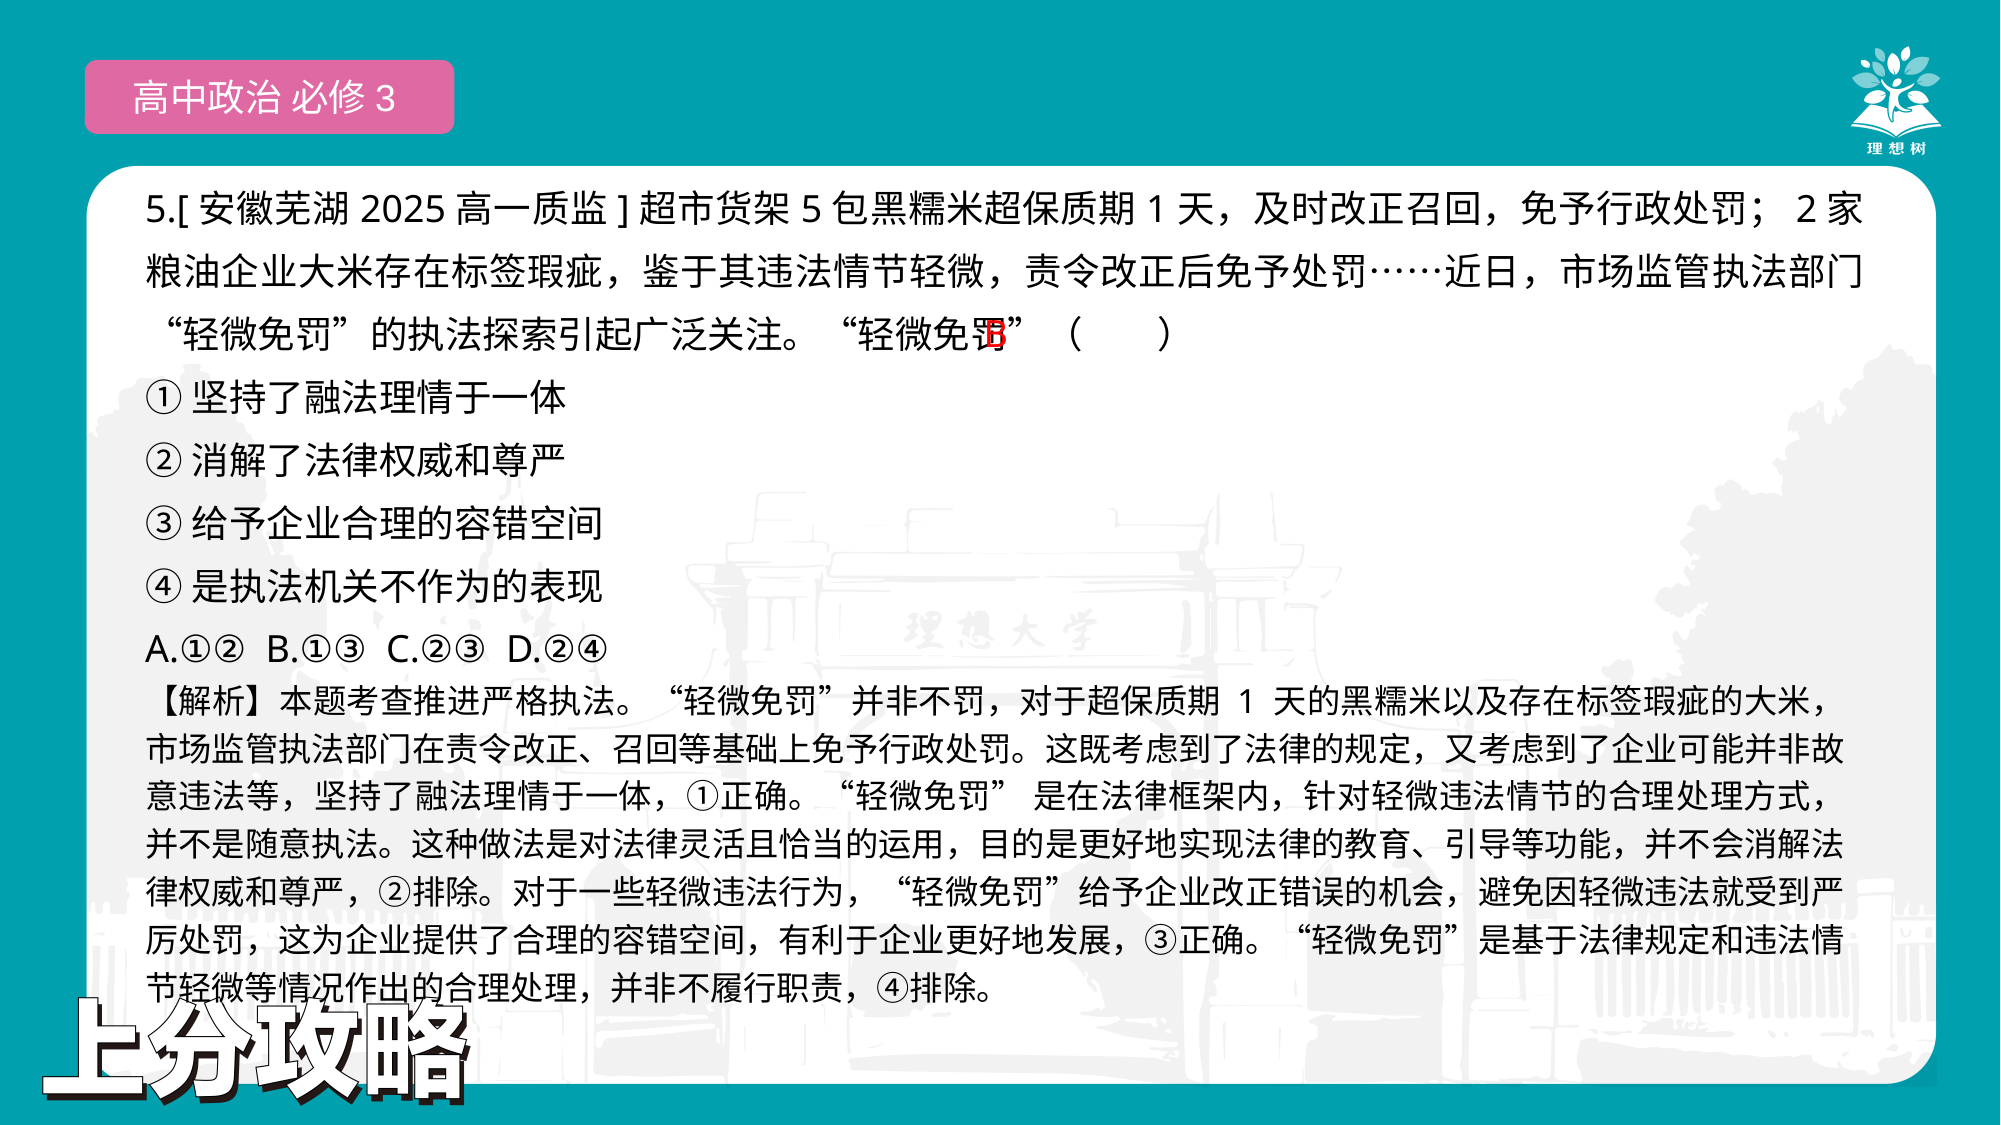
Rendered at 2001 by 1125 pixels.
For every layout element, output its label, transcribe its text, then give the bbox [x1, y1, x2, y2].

text_box B [959, 280, 1076, 363]
text_box 5.[安徽芜湖2025高一质监]超市货架5包黑糯米超保质期1天，及时改正召回，免予行政处罚；2家粮油企业大米存在标签瑕疵，鉴于其违法情节轻微，责令改正后免予处罚……近日，市场监管执法部门“轻微免罚”的执法探索引起广泛关注。“轻微免罚”（ ） ①坚持了融法理情于一体 ②消解了法律权威和尊严 ③给予企业合理的容错空间 ④是执法机关不作为的表现 A.①② B.①③ C.②③ D.②④ [130, 159, 1880, 678]
text_box 【解析】本题考查推进严格执法。“轻微免罚”并非不罚，对于超保质期 1 天的黑糯米以及存在标签瑕疵的大米，市场监管执法部门在责令改正、召回等基础上免予行政处罚。这既考虑到了法律的规定，又考虑到了企业可能并非故意违法等，坚持了融法理情于一体，①正确。“轻微免罚” 是在法律框架内，针对轻微违法情节的合理处理方式，并不是随意执法。这种做法是对法律灵活且恰当的运用，目的是更好地实现法律的教育、引导等功能，并不会消解法律权威和尊严，②排除。对于一些轻微违法行为，“轻微免罚”给予企业改正错误的机会，避免因轻微违法就受到严厉处罚，这为企业提供了合理的容错空间，有利于企业更好地发展，③正确。“轻微免罚”是基于法律规定和违法情节轻微等情况作出的合理处理，并非不履行职责，④排除。 [130, 664, 1860, 1015]
text_box 高中政治 必修3 [83, 58, 456, 135]
picture [0, 0, 2001, 1125]
